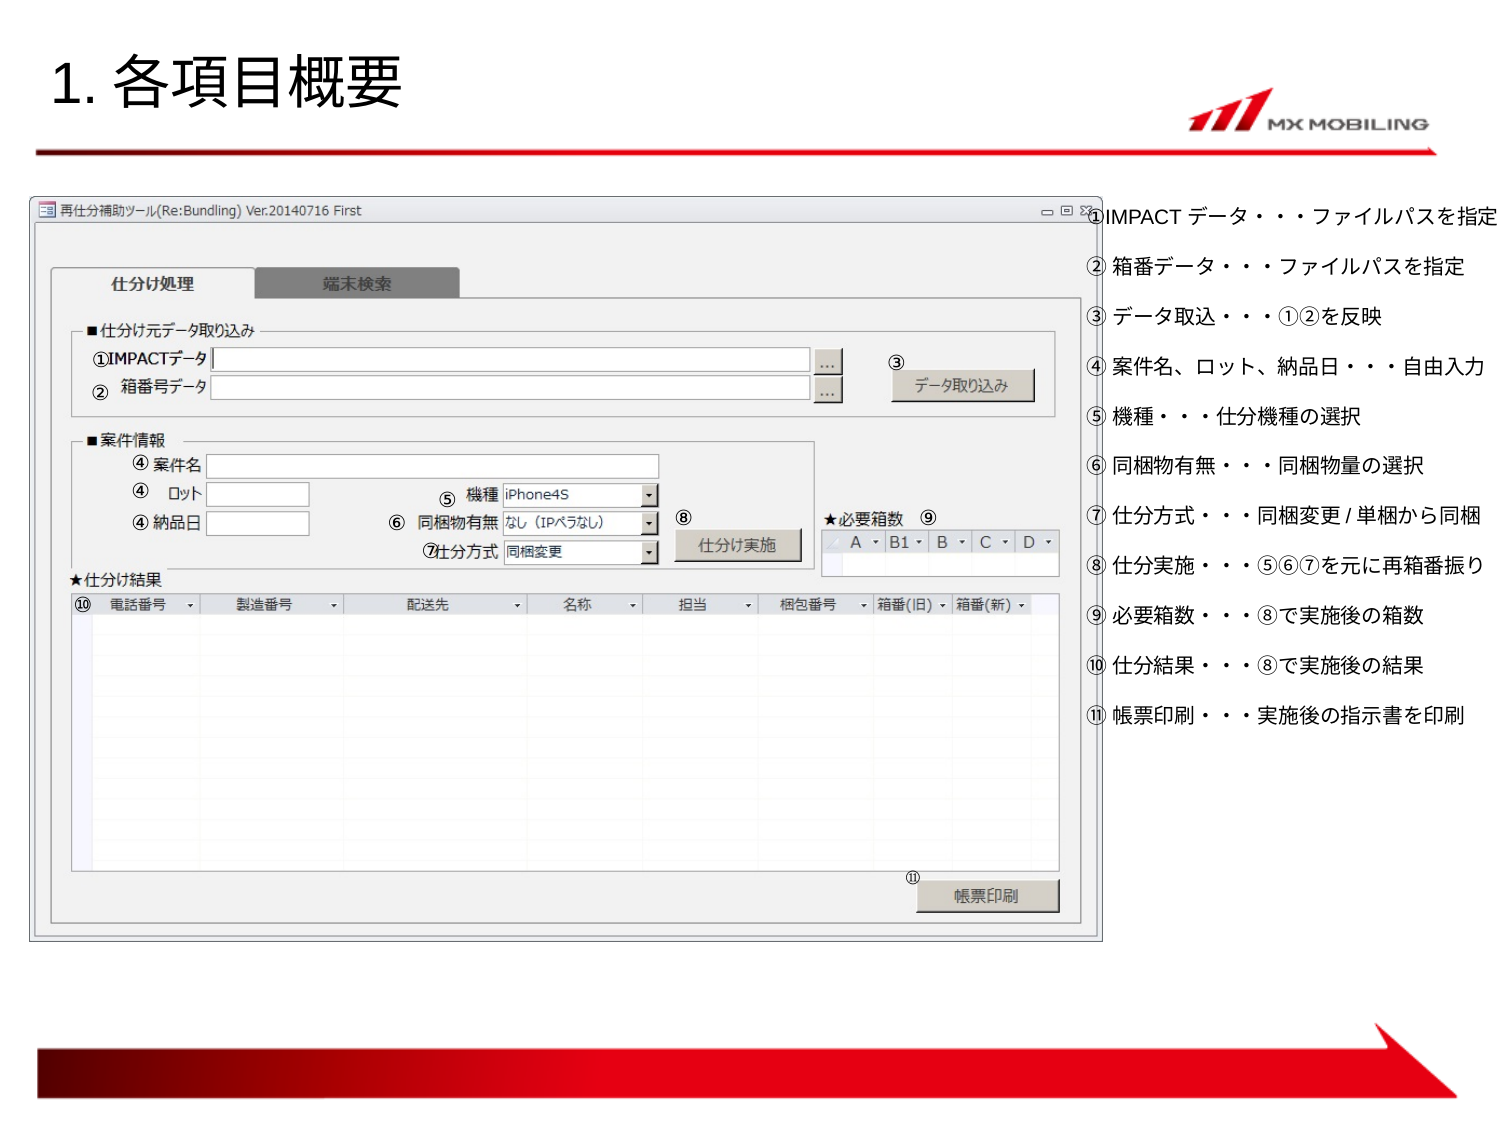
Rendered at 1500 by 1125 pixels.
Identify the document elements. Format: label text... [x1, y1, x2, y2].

picture [0, 0, 1500, 1125]
text_box ①IMPACTデータ・・・ファイルパスを指定 ②箱番データ・・・ファイルパスを指定 ③データ取込・・・①②を反映 ④案件名、ロット、納品日・・・自由入力 ⑤機種・・・仕分機種の選択 ⑥同梱物有無・・・同梱物量の選択 ⑦仕分方式・・・同梱変更/単梱から同梱 ⑧仕分実施・・・⑤⑥⑦を元に再箱番振り ⑨必要箱数・・・⑧で実施後の箱数 ⑩仕分結果・・・⑧で実施後の結果 ⑪帳票印刷・・・実施後の指示書を印刷 [1105, 197, 1500, 734]
title 1.各項目概要 [50, 36, 1450, 125]
